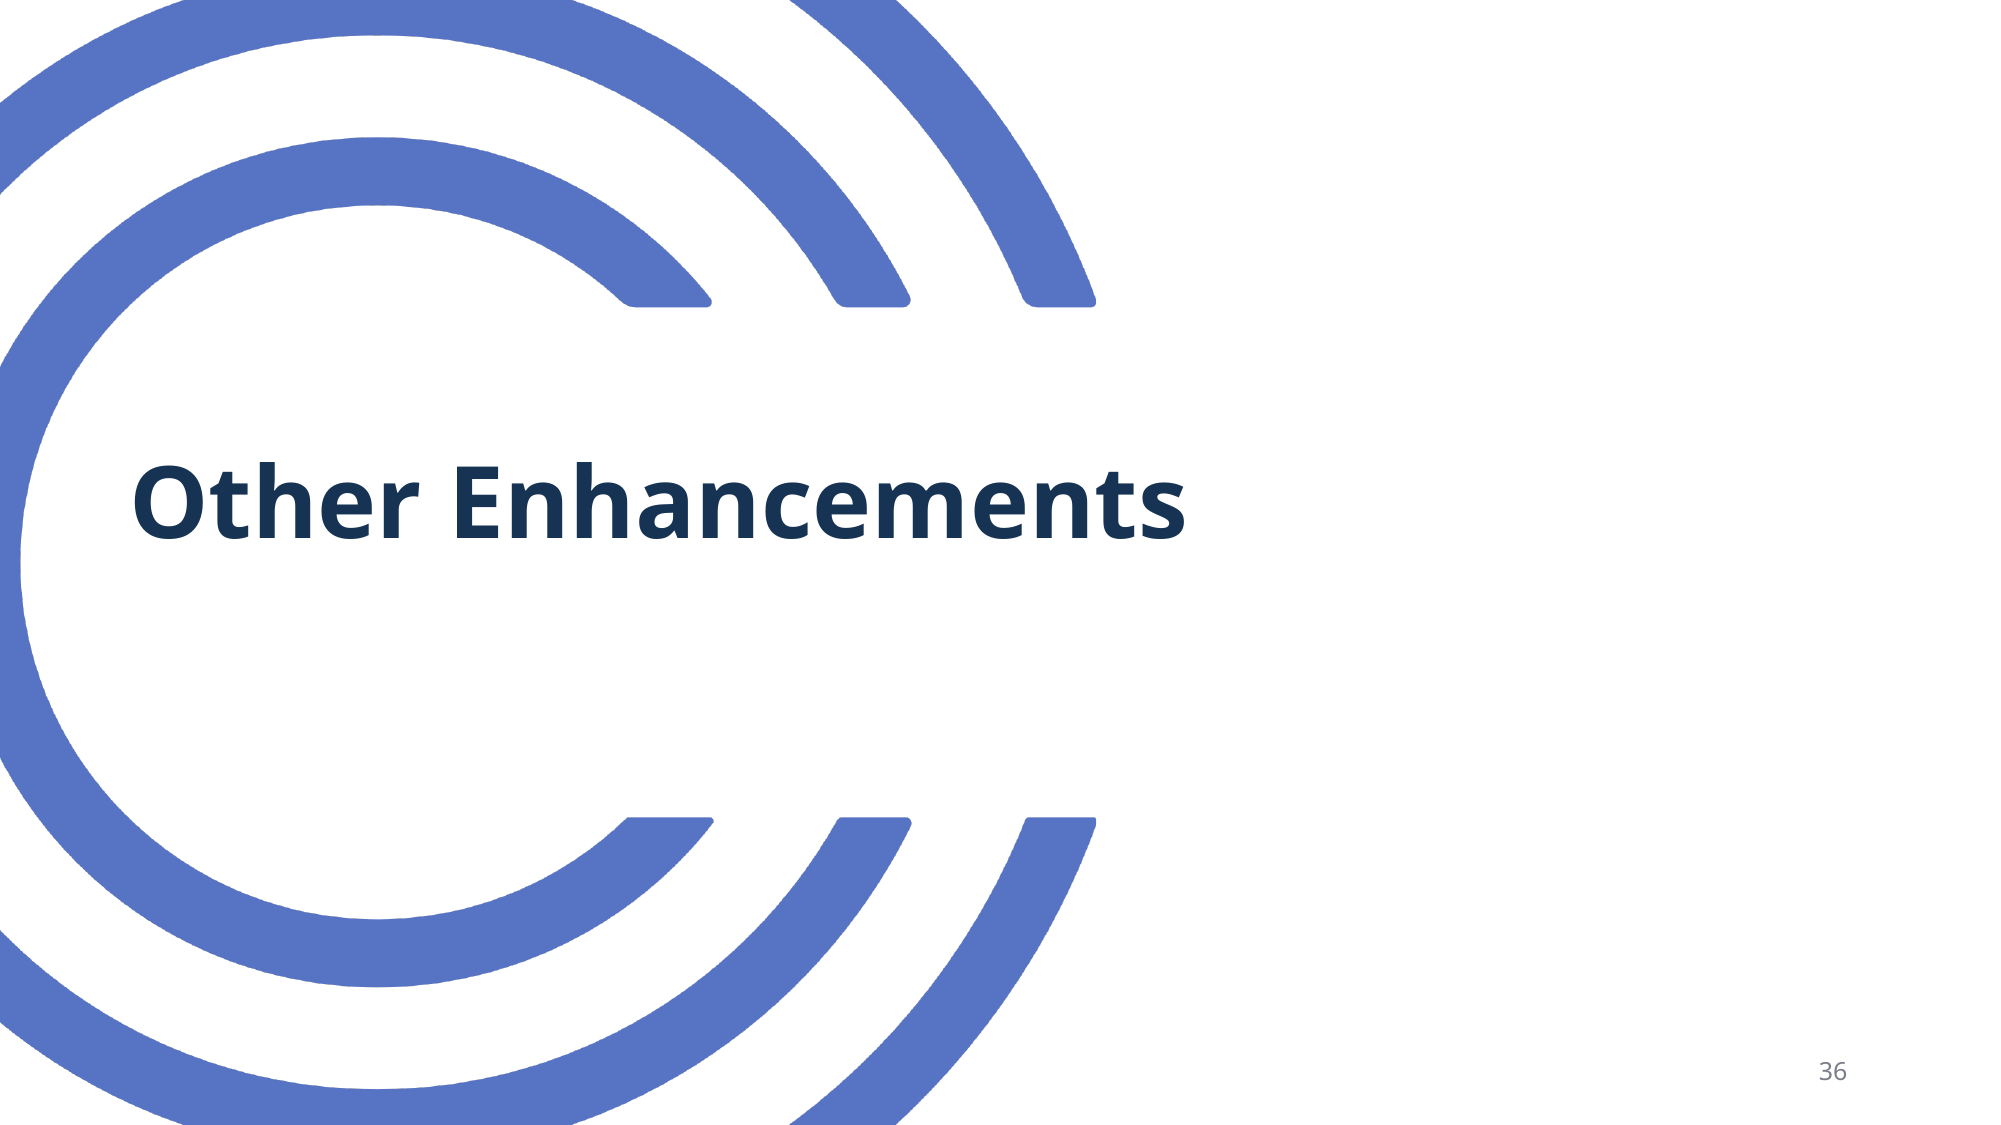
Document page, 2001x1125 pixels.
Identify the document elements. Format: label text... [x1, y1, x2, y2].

slide_number 36 [1412, 1042, 1863, 1103]
picture [0, 0, 1097, 1125]
title Other Enhancements [114, 391, 1661, 576]
